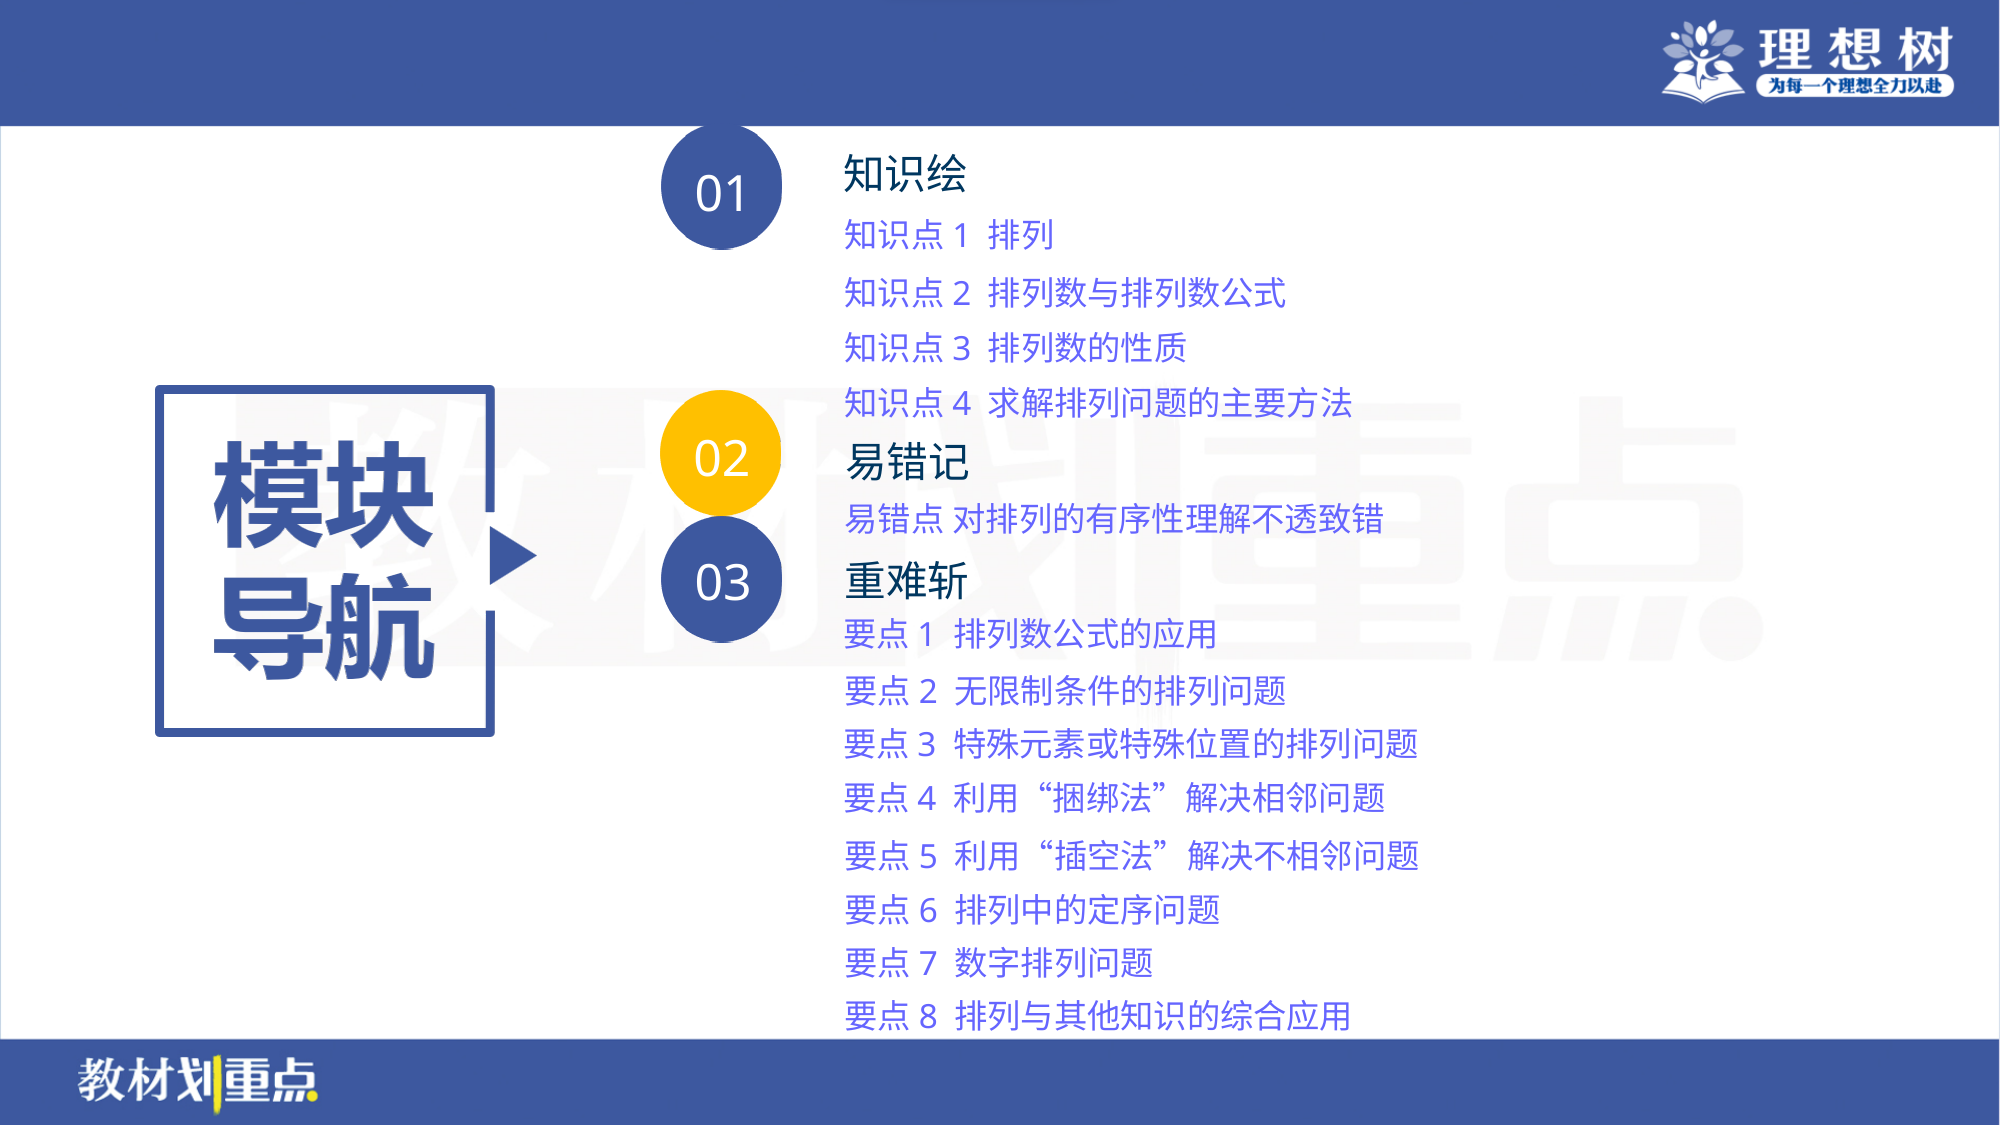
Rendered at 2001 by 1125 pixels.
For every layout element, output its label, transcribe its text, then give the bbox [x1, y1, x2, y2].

text_box 知识点2 排列数与排列数公式 [844, 259, 1967, 314]
text_box 要点5 利用“插空法”解决不相邻问题 [844, 832, 1967, 872]
text_box 易错记 [804, 418, 1012, 494]
text_box 知识点1 排列 [844, 202, 1967, 259]
text_box 要点4 利用“捆绑法”解决相邻问题 [843, 770, 1966, 817]
text_box 要点1 排列数公式的应用 [843, 606, 1966, 654]
text_box 要点8 排列与其他知识的综合应用 [844, 991, 1967, 1033]
text_box 02 [781, 393, 785, 517]
text_box 重难斩 [803, 542, 1011, 606]
text_box 01 [660, 127, 787, 254]
text_box 易错点 对排列的有序性理解不透致错 [844, 486, 1967, 545]
text_box 要点2 无限制条件的排列问题 [844, 663, 1967, 711]
text_box 要点3 特殊元素或特殊位置的排列问题 [843, 716, 1966, 764]
text_box 知识点4 求解排列问题的主要方法 [844, 369, 1967, 429]
picture [0, 0, 2000, 1125]
text_box 知识绘 [802, 130, 1010, 205]
text_box 03 [660, 517, 787, 644]
text_box 要点7 数字排列问题 [844, 939, 1967, 979]
text_box 知识点3 排列数的性质 [844, 314, 1967, 369]
text_box 要点6 排列中的定序问题 [844, 887, 1967, 925]
